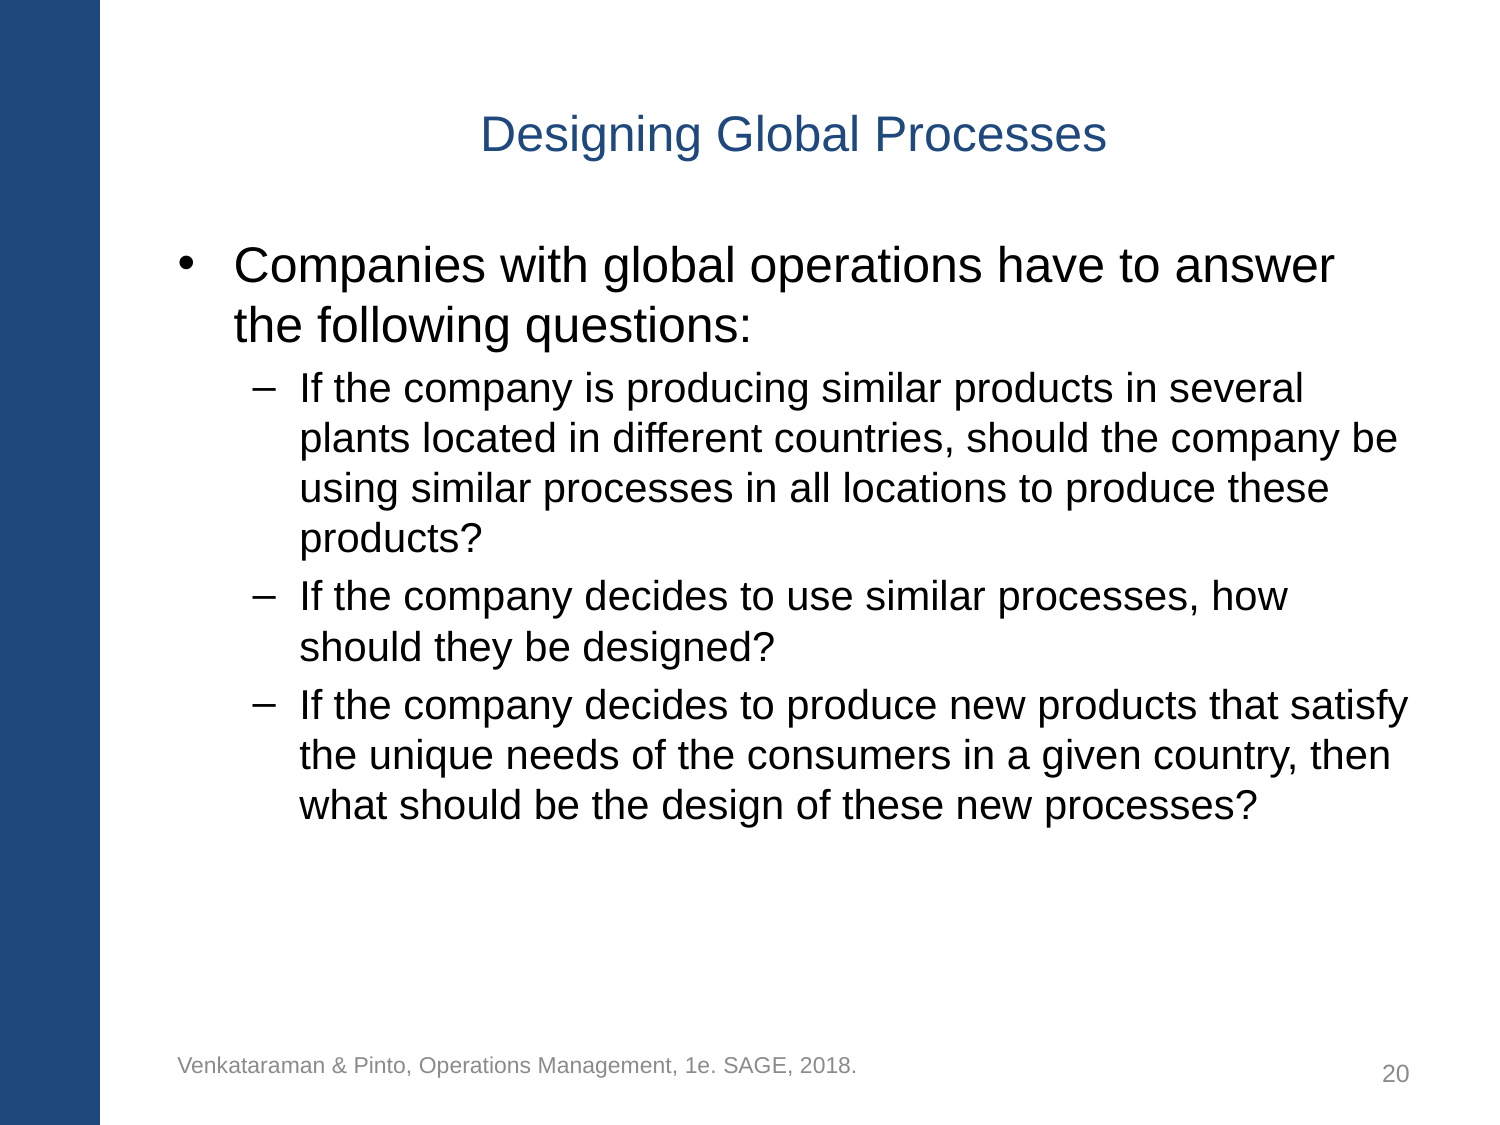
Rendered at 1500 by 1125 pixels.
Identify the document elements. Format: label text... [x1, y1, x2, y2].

footer Venkataraman & Pinto, Operations Management, 1e. SAGE, 2018. [162, 1042, 1313, 1103]
slide_number 20 [1350, 1042, 1425, 1103]
title Designing Global Processes [162, 37, 1425, 224]
list Companies with global operations have to answer the following questions: If the company is producing similar products in several plants located in different countries, should the company be using similar processes in all locations to produce these products? If the company decides to use similar processes, how should they be designed? If the company decides to produce new products that satisfy the unique needs of the consumers in a given country, then what should be the design of these new processes? [162, 224, 1425, 1013]
